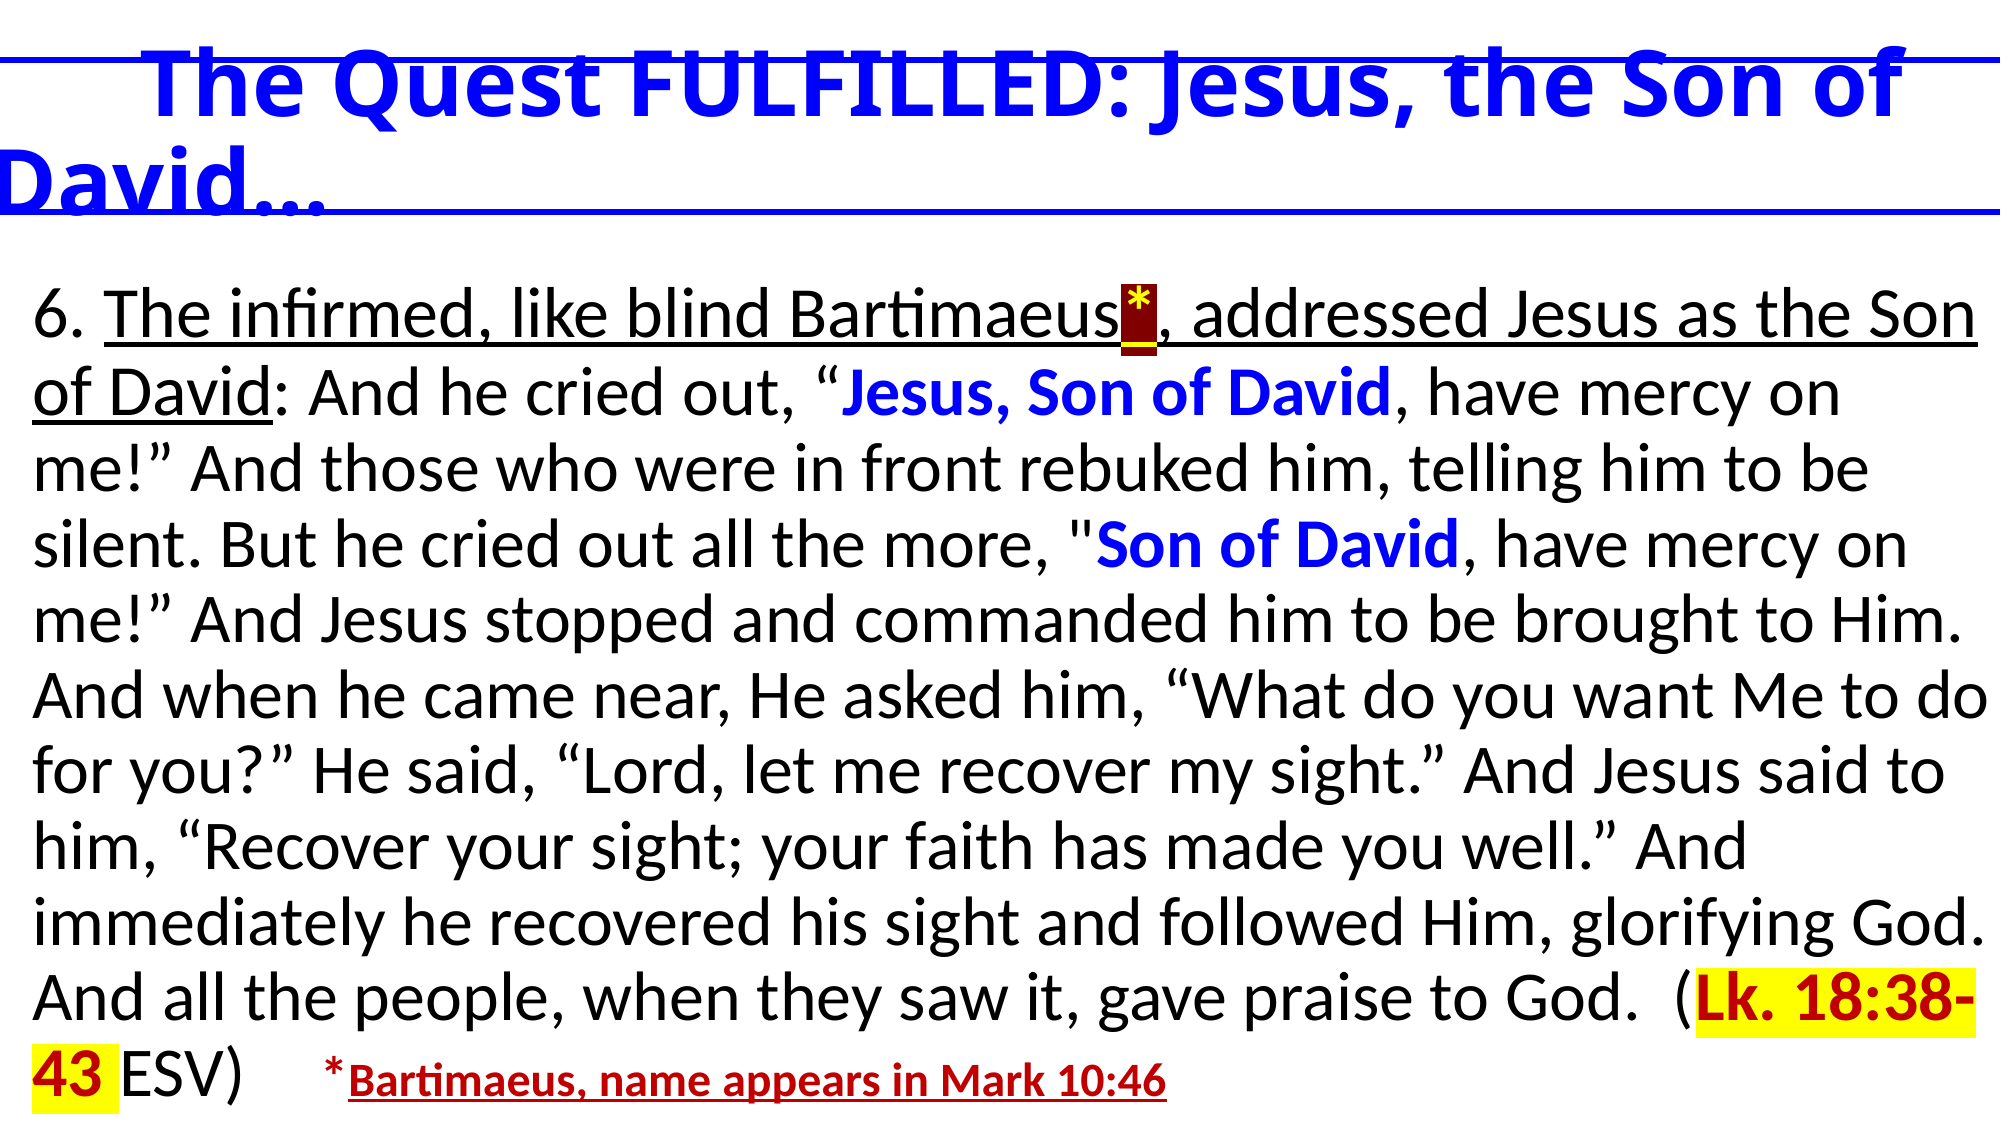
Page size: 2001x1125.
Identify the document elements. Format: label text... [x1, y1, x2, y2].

list 6. The infirmed, like blind Bartimaeus*, addressed Jesus as the Son of David: And he cried out, “Jesus, Son of David, have mercy on me!” And those who were in front rebuked him, telling him to be silent. But he cried out all the more, "Son of David, have mercy on me!” And Jesus stopped and commanded him to be brought to Him. And when he came near, He asked him, “What do you want Me to do for you?” He said, “Lord, let me recover my sight.” And Jesus said to him, “Recover your sight; your faith has made you well.” And immediately he recovered his sight and followed Him, glorifying God. And all the people, when they saw it, gave praise to God. (Lk. 18:38-43 ESV) *Bartimaeus, name appears in Mark 10:46 [17, 268, 2000, 1125]
title The Quest FULFILLED: Jesus, the Son of David… [0, 59, 2000, 213]
